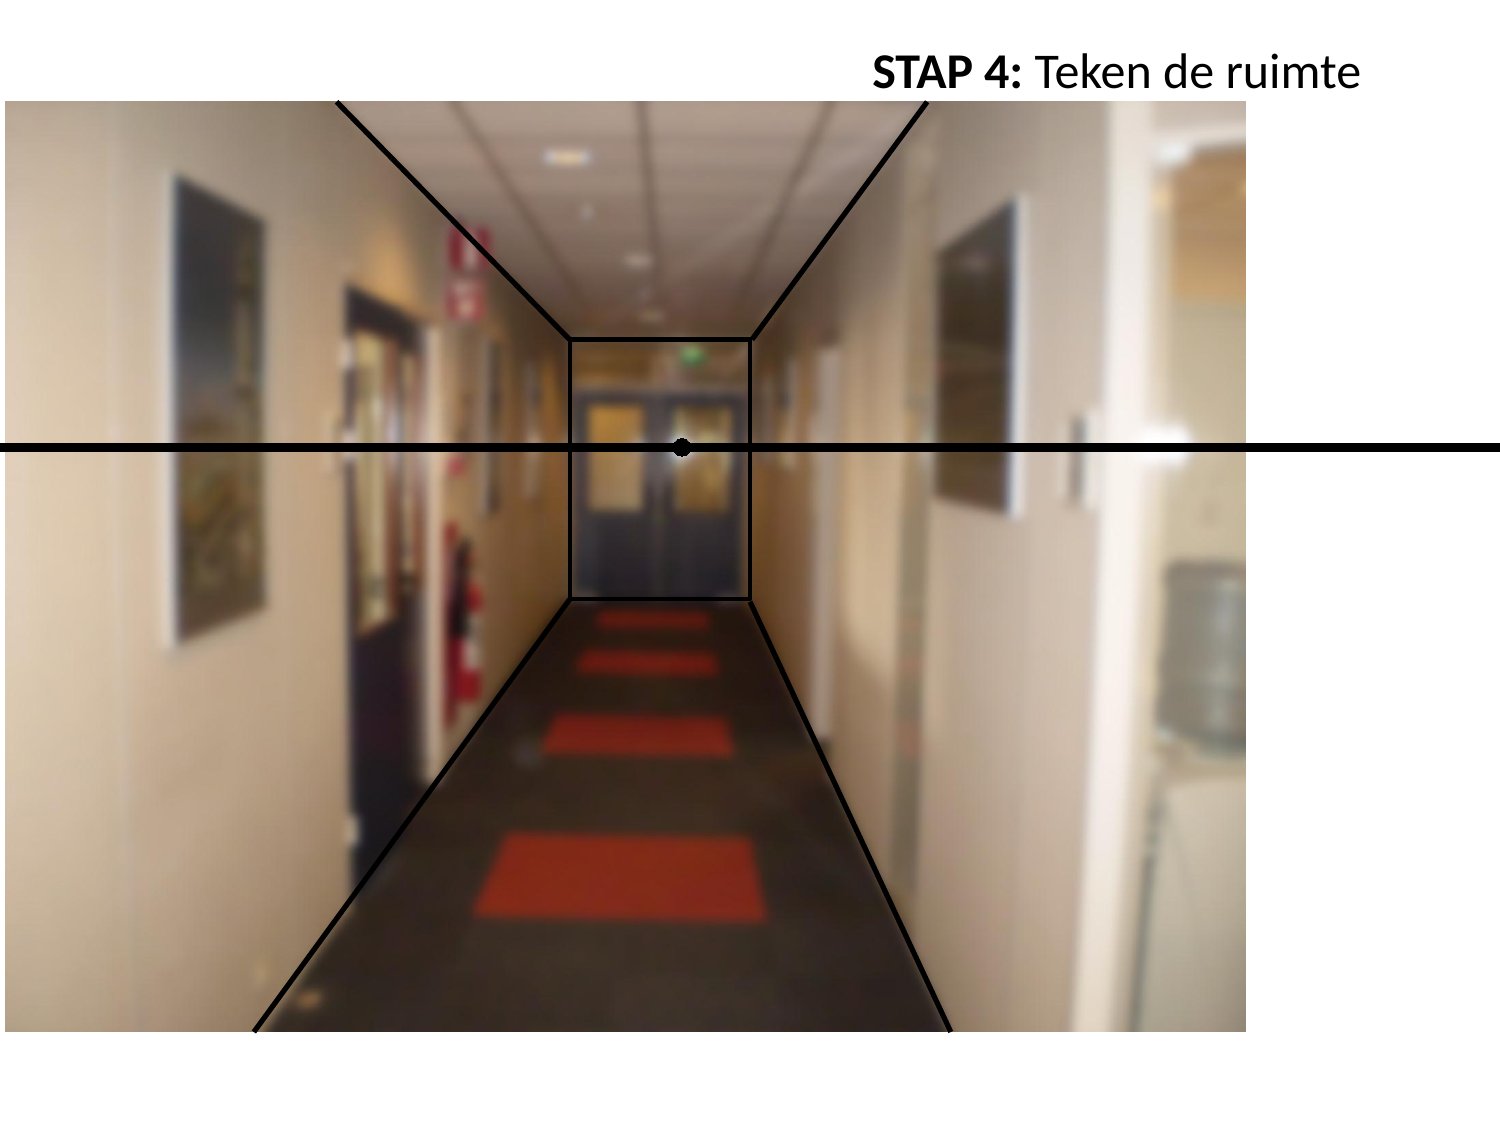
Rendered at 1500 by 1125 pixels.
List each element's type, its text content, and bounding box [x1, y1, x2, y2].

text_box STAP 4: Teken de ruimte [761, 30, 1472, 106]
picture [4, 101, 1246, 447]
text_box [749, 601, 951, 1033]
picture [4, 448, 1246, 1033]
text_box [253, 599, 570, 1033]
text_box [336, 101, 570, 340]
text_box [751, 101, 928, 340]
